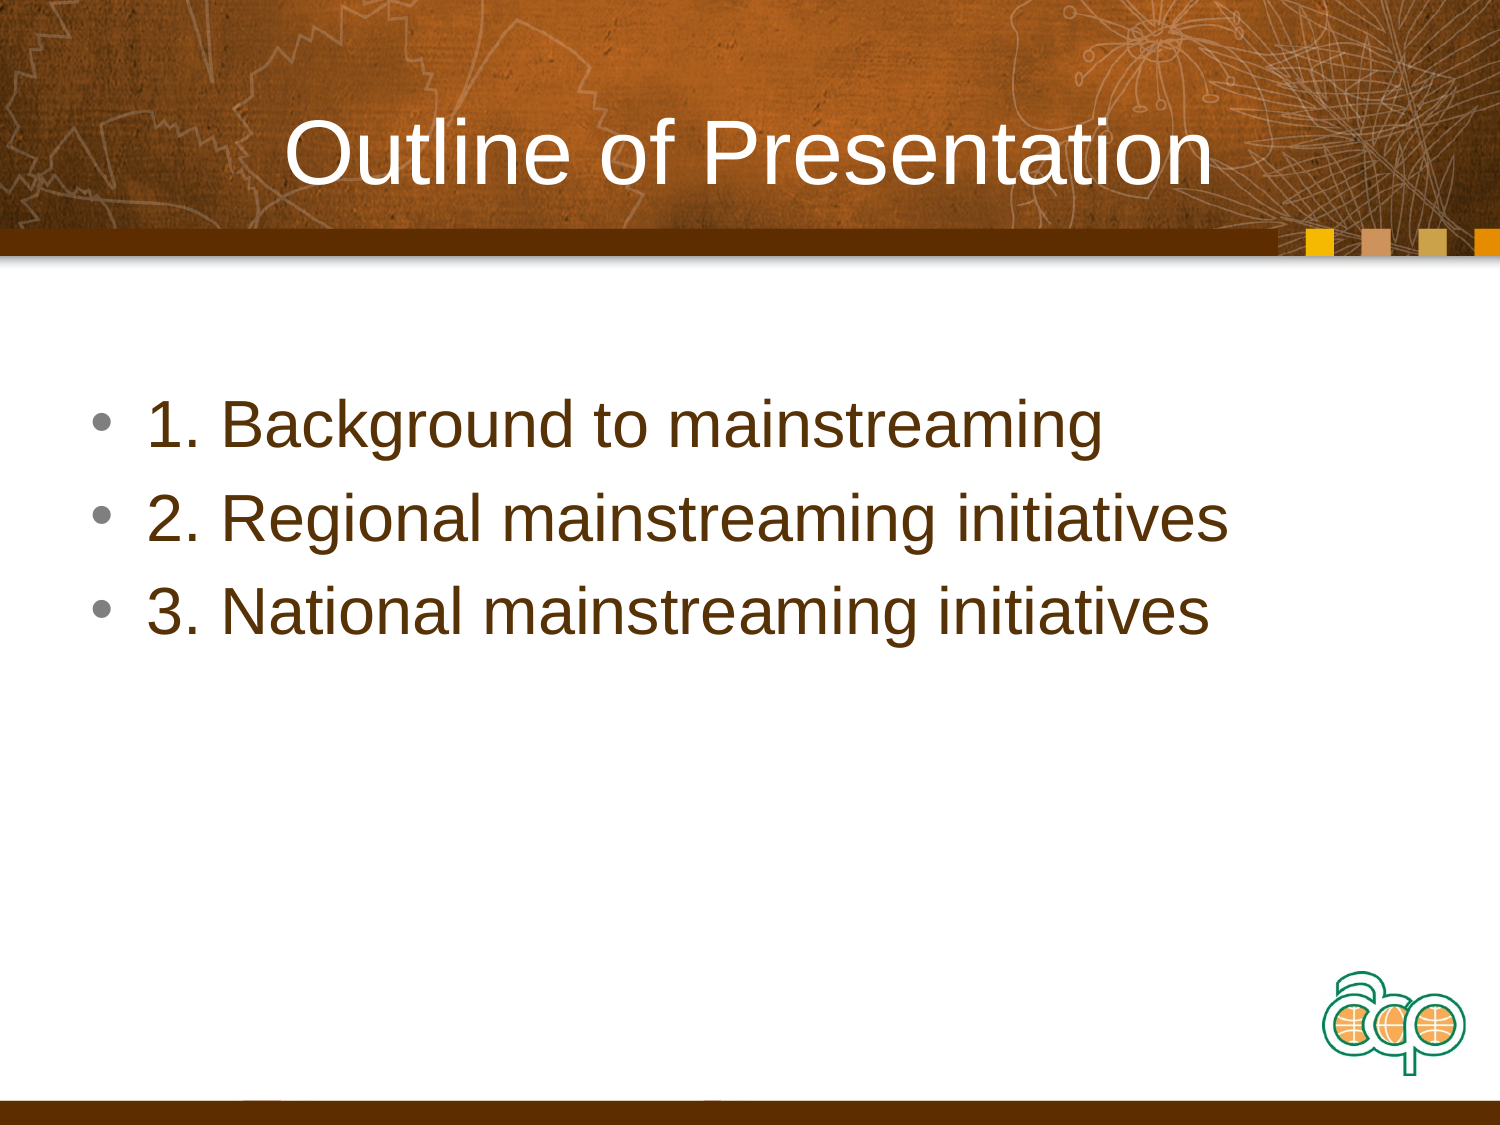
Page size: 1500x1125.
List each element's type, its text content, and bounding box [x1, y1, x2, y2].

picture [0, 0, 1500, 1125]
title Outline of Presentation [74, 62, 1426, 234]
list 1. Background to mainstreaming 2. Regional mainstreaming initiatives 3. National mainstreaming initiatives [74, 280, 1426, 936]
